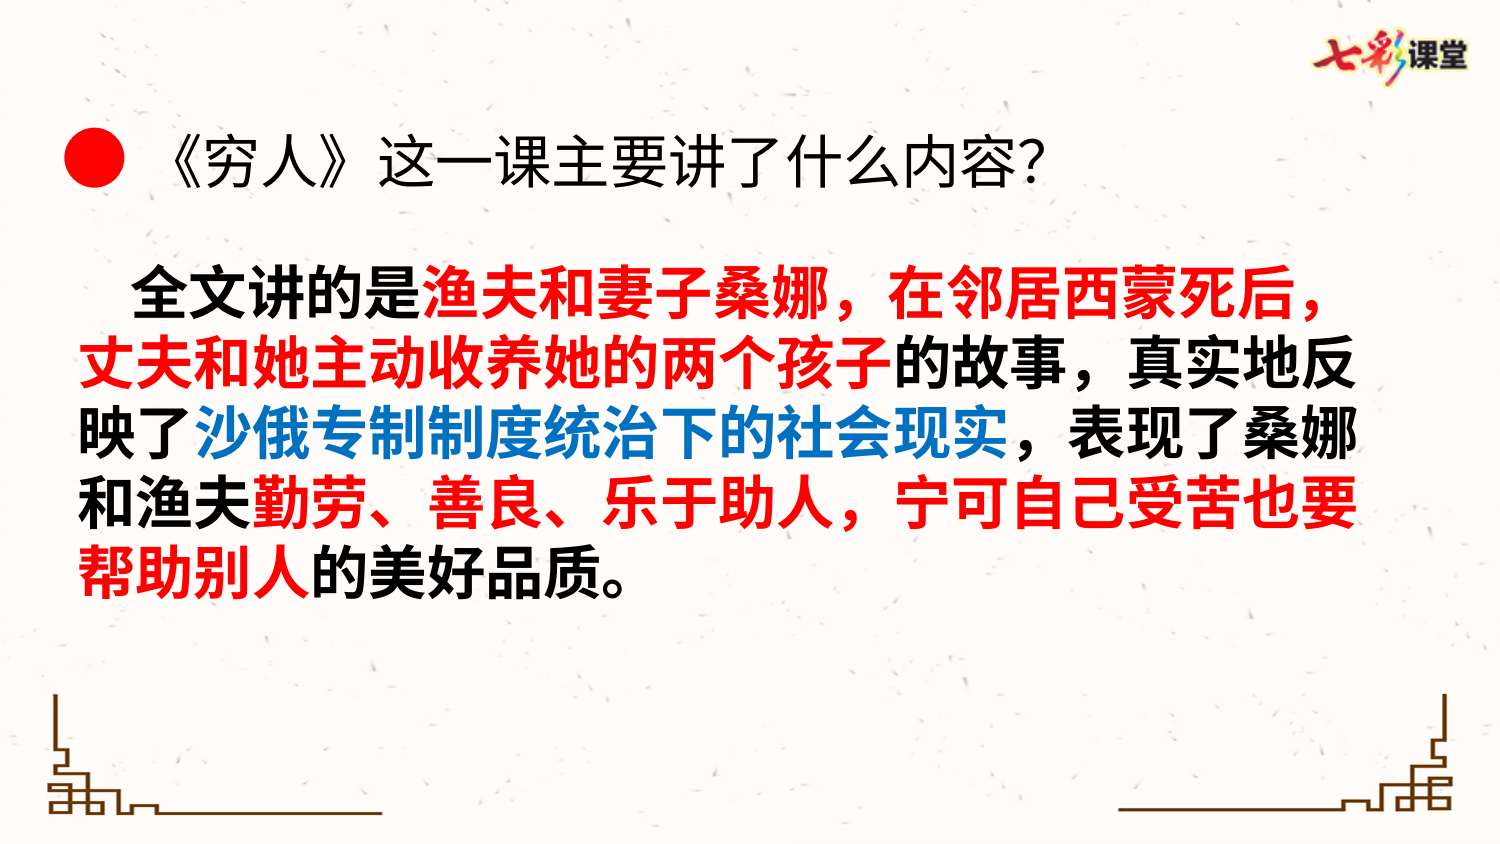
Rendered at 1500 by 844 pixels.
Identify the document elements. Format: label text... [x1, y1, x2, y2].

text_box 全文讲的是渔夫和妻子桑娜，在邻居西蒙死后，丈夫和她主动收养她的两个孩子的故事，真实地反映了沙俄专制制度统治下的社会现实，表现了桑娜和渔夫勤劳、善良、乐于助人，宁可自己受苦也要帮助别人的美好品质。 [62, 249, 1399, 614]
text_box ●《穷人》这一课主要讲了什么内容？ [46, 109, 1091, 204]
picture [0, 0, 1500, 844]
